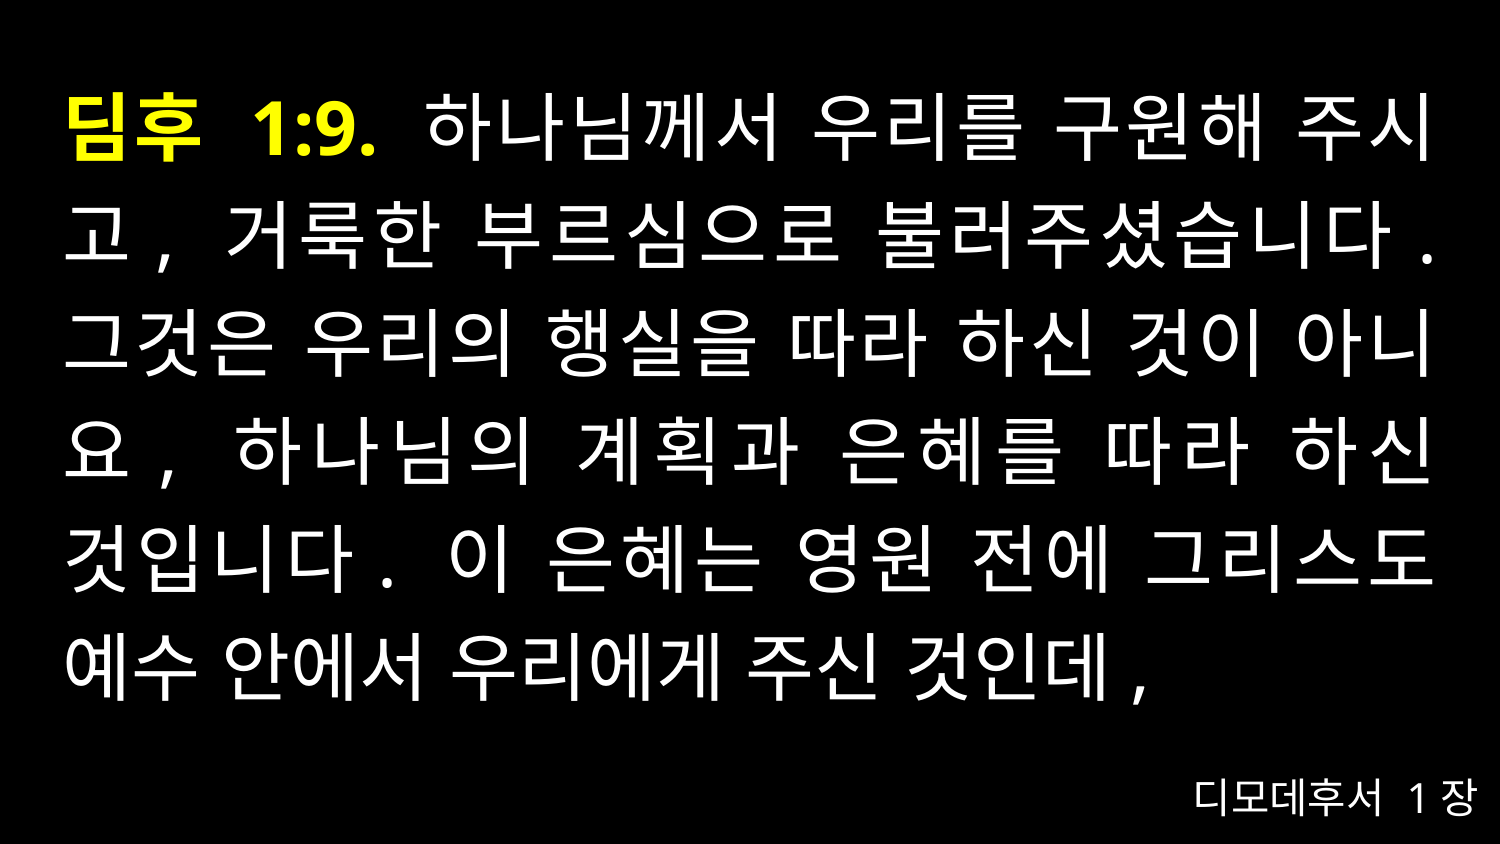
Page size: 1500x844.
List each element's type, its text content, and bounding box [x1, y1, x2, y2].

subtitle 디모데후서 1장 [916, 770, 1500, 844]
title 딤후 1:9. 하나님께서 우리를 구원해 주시고, 거룩한 부르심으로 불러주셨습니다. 그것은 우리의 행실을 따라 하신 것이 아니요, 하나님의 계획과 은혜를 따라 하신 것입니다. 이 은혜는 영원 전에 그리스도 예수 안에서 우리에게 주신 것인데, [0, 0, 1500, 844]
